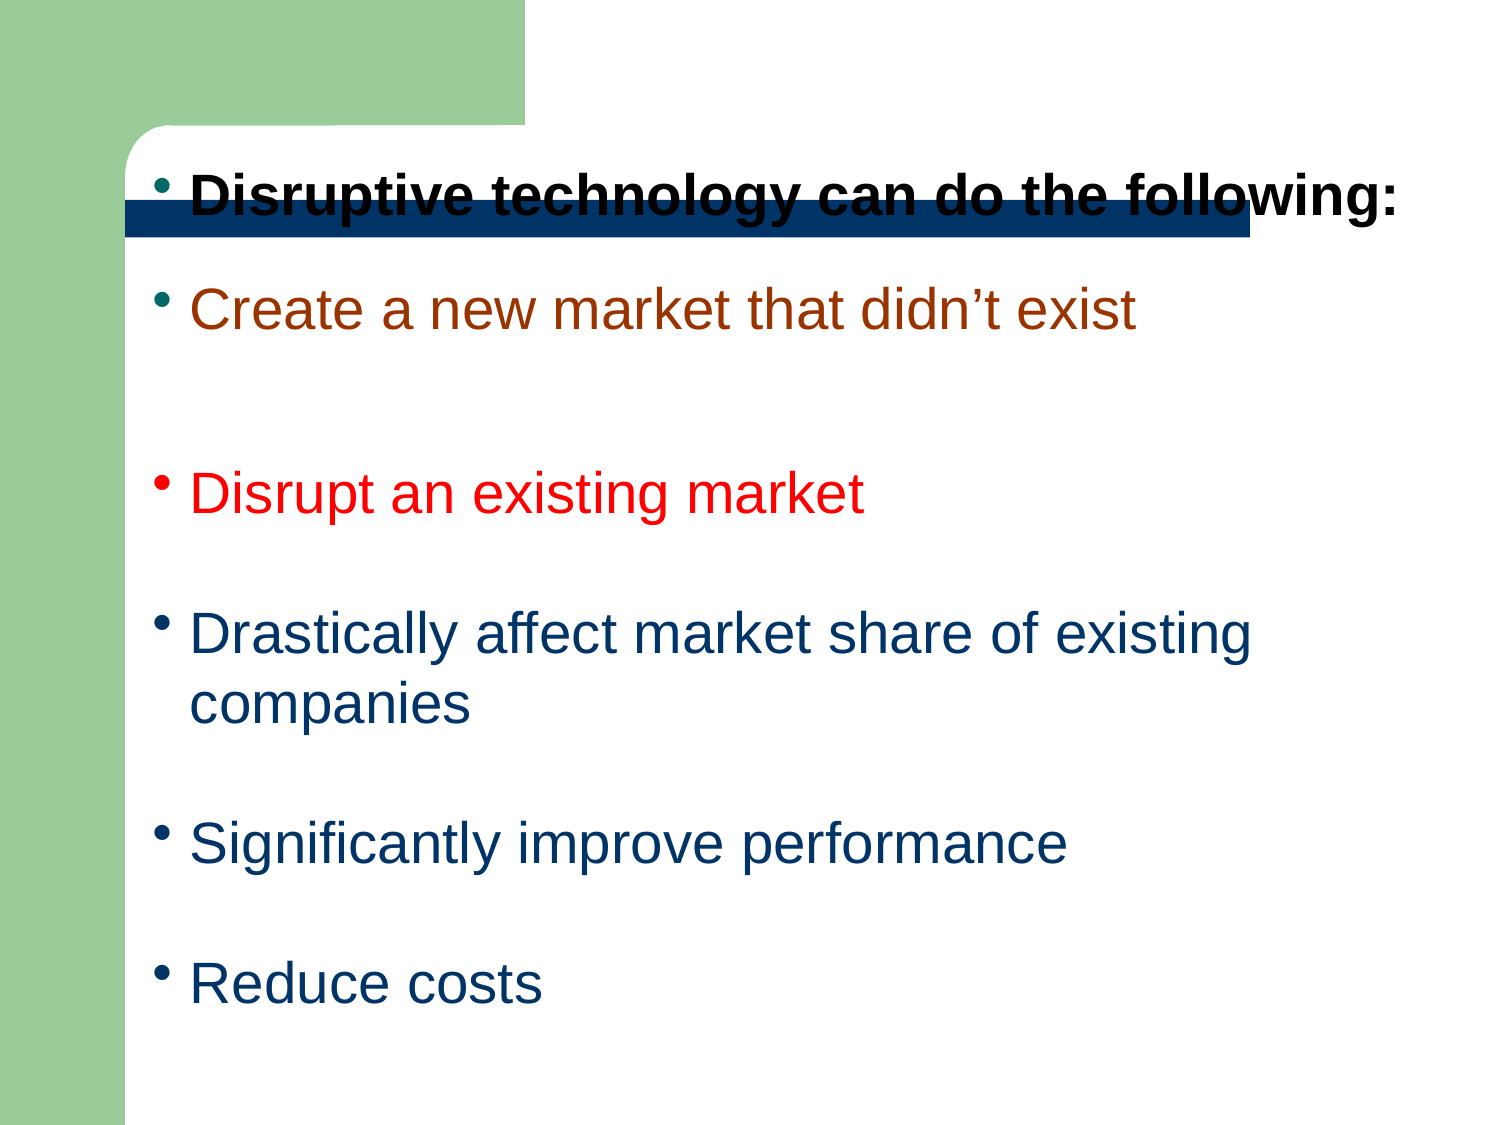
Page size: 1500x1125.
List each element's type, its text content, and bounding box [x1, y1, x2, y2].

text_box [0, 0, 526, 1125]
list Disruptive technology can do the following: Create a new market that didn’t exist Disrupt an existing market Drastically affect market share of existing companies Significantly improve performance Reduce costs [529, 149, 1500, 1076]
